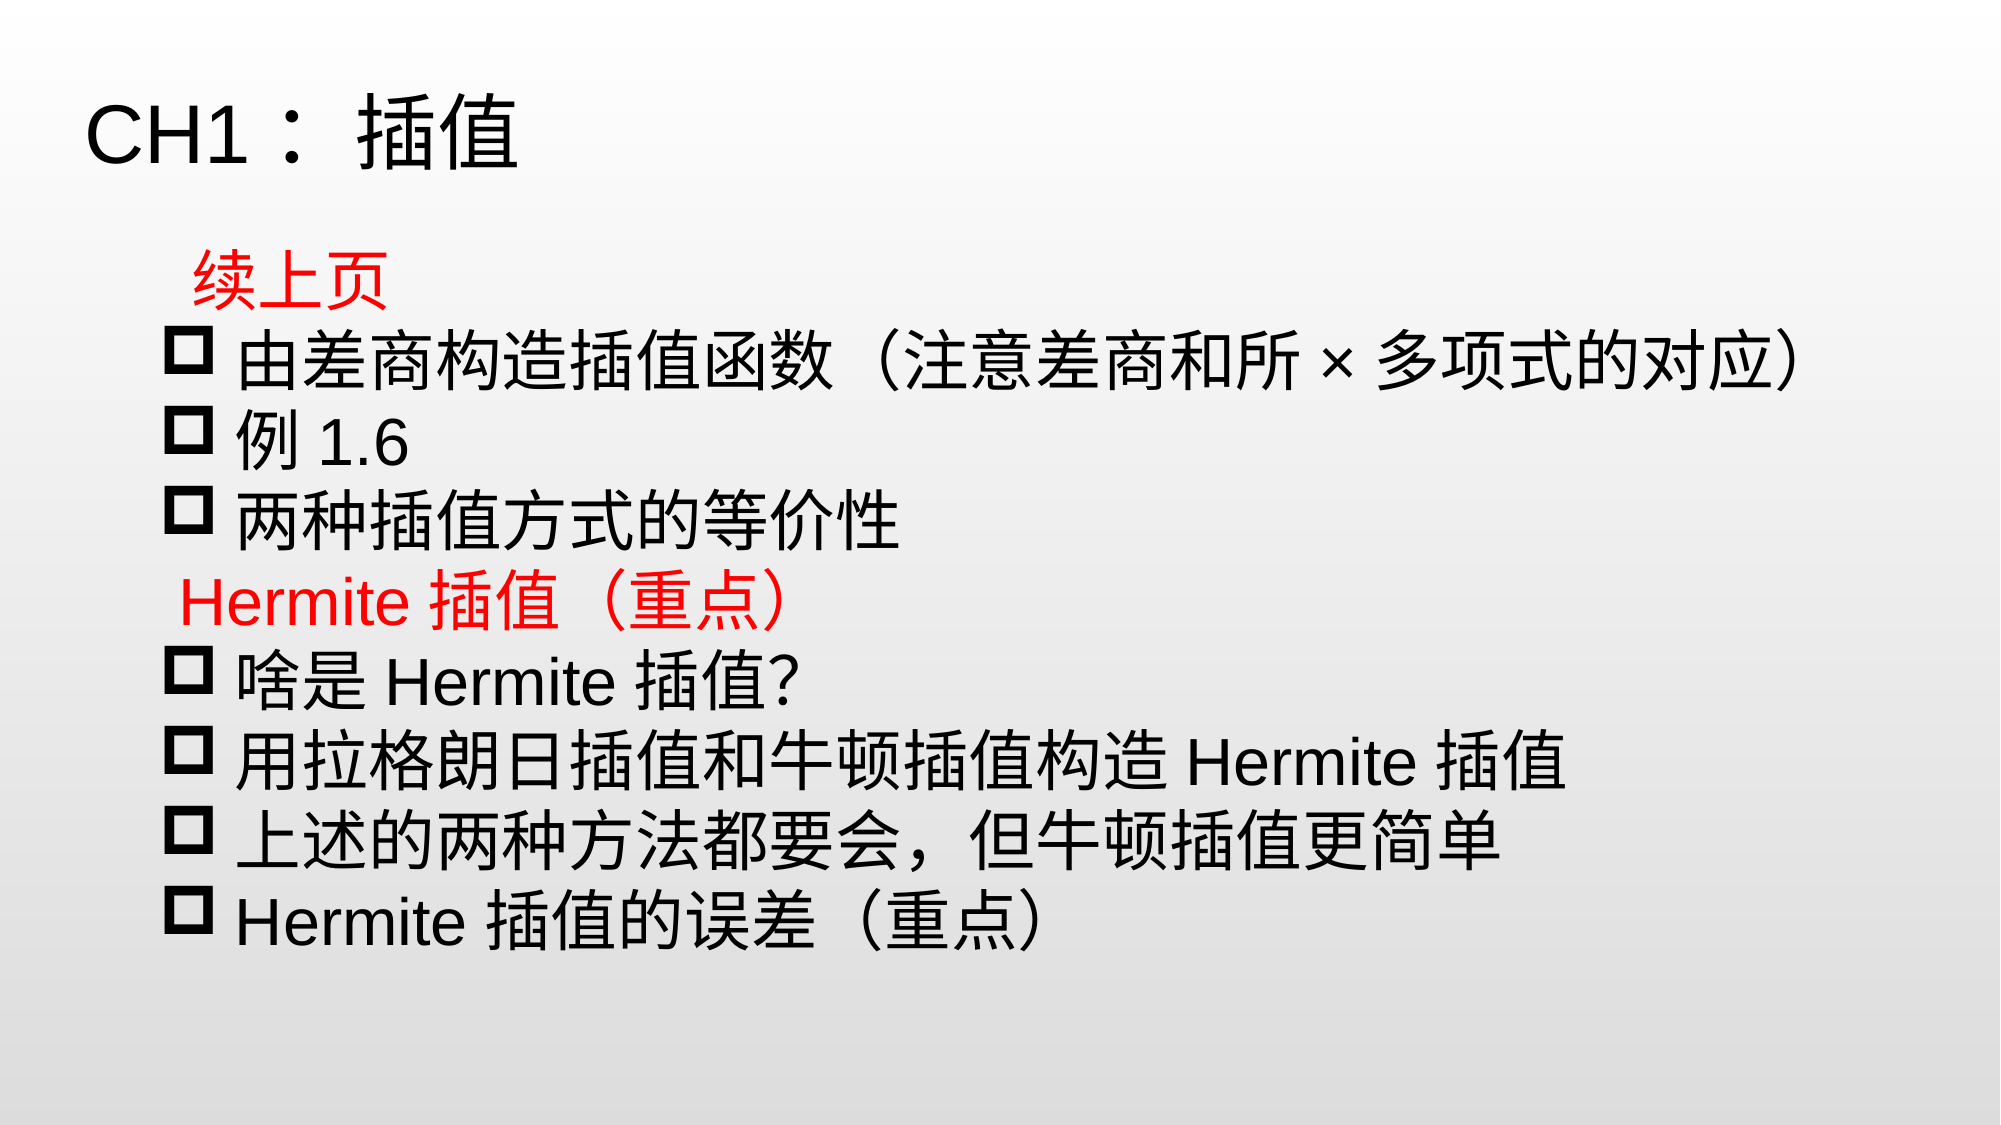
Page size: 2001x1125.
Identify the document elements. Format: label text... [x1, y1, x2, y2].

text_box CH1：插值 [70, 72, 1265, 188]
text_box 续上页 由差商构造插值函数（注意差商和所×多项式的对应） 例1.6 两种插值方式的等价性 Hermite插值（重点） 啥是Hermite插值？ 用拉格朗日插值和牛顿插值构造Hermite插值 上述的两种方法都要会，但牛顿插值更简单 Hermite插值的误差（重点） [70, 231, 1934, 1125]
